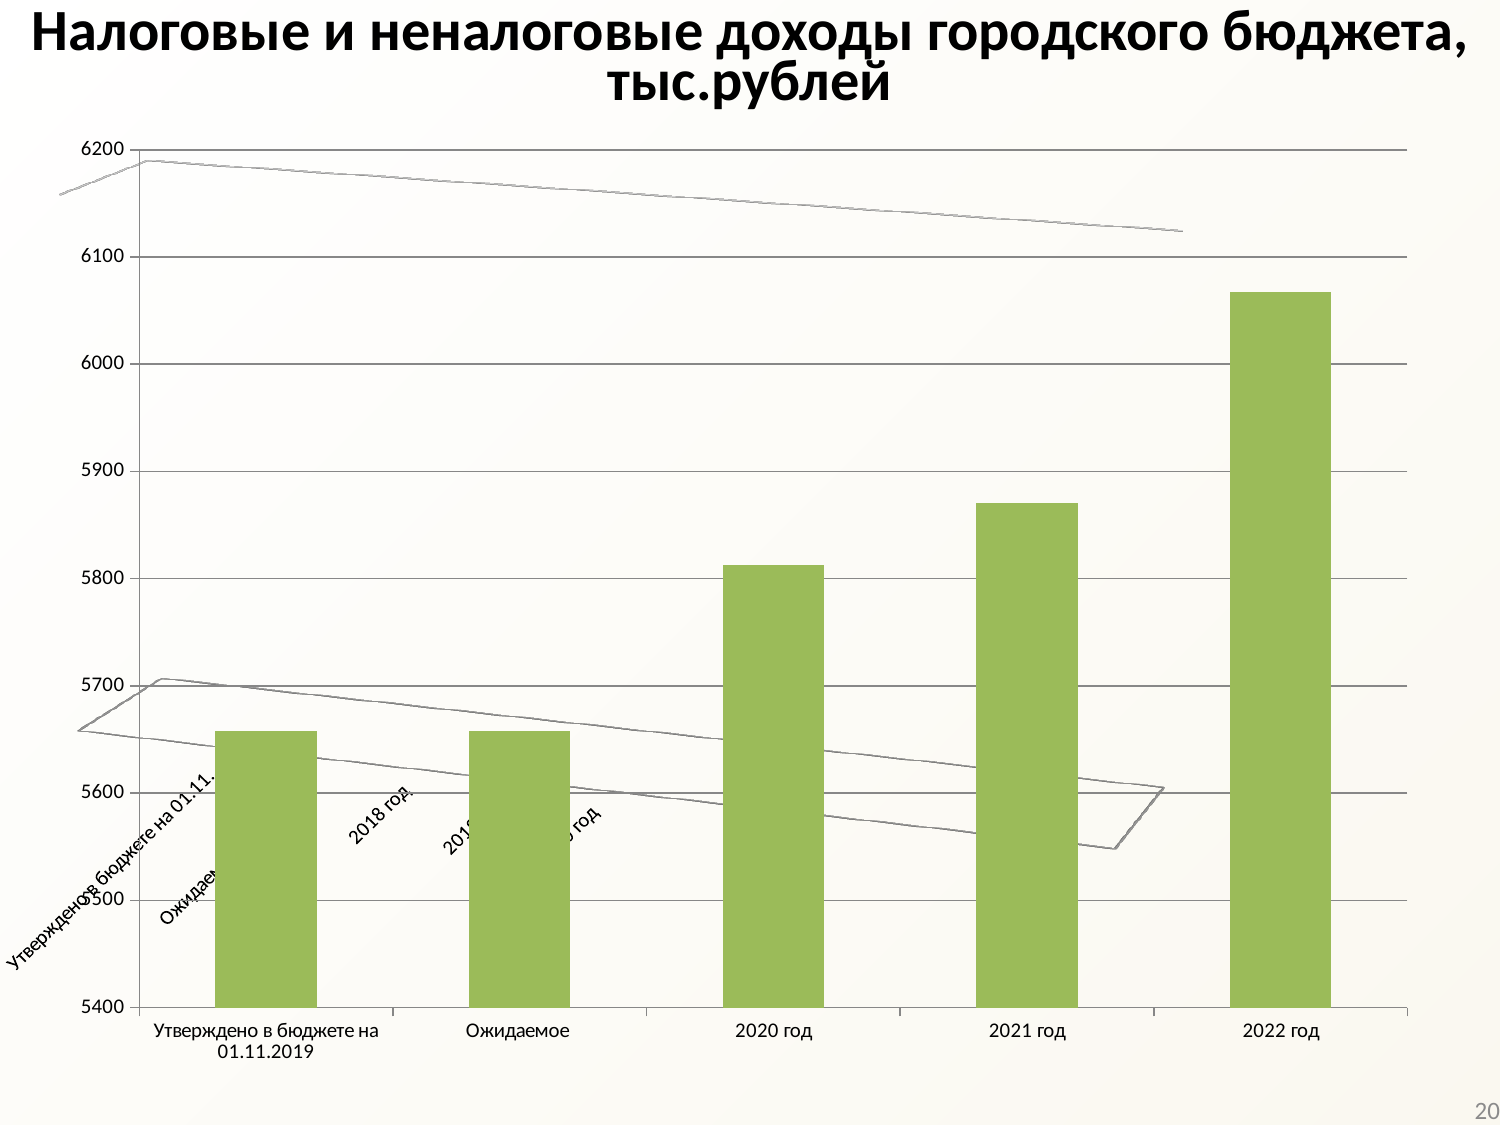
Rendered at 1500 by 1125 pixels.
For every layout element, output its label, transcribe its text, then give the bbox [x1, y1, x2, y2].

text_box Налоговые и неналоговые доходы городского бюджета, тыс.рублей [0, 0, 1500, 120]
chart [0, 120, 1471, 1083]
slide_number 20 [1149, 1094, 1500, 1125]
